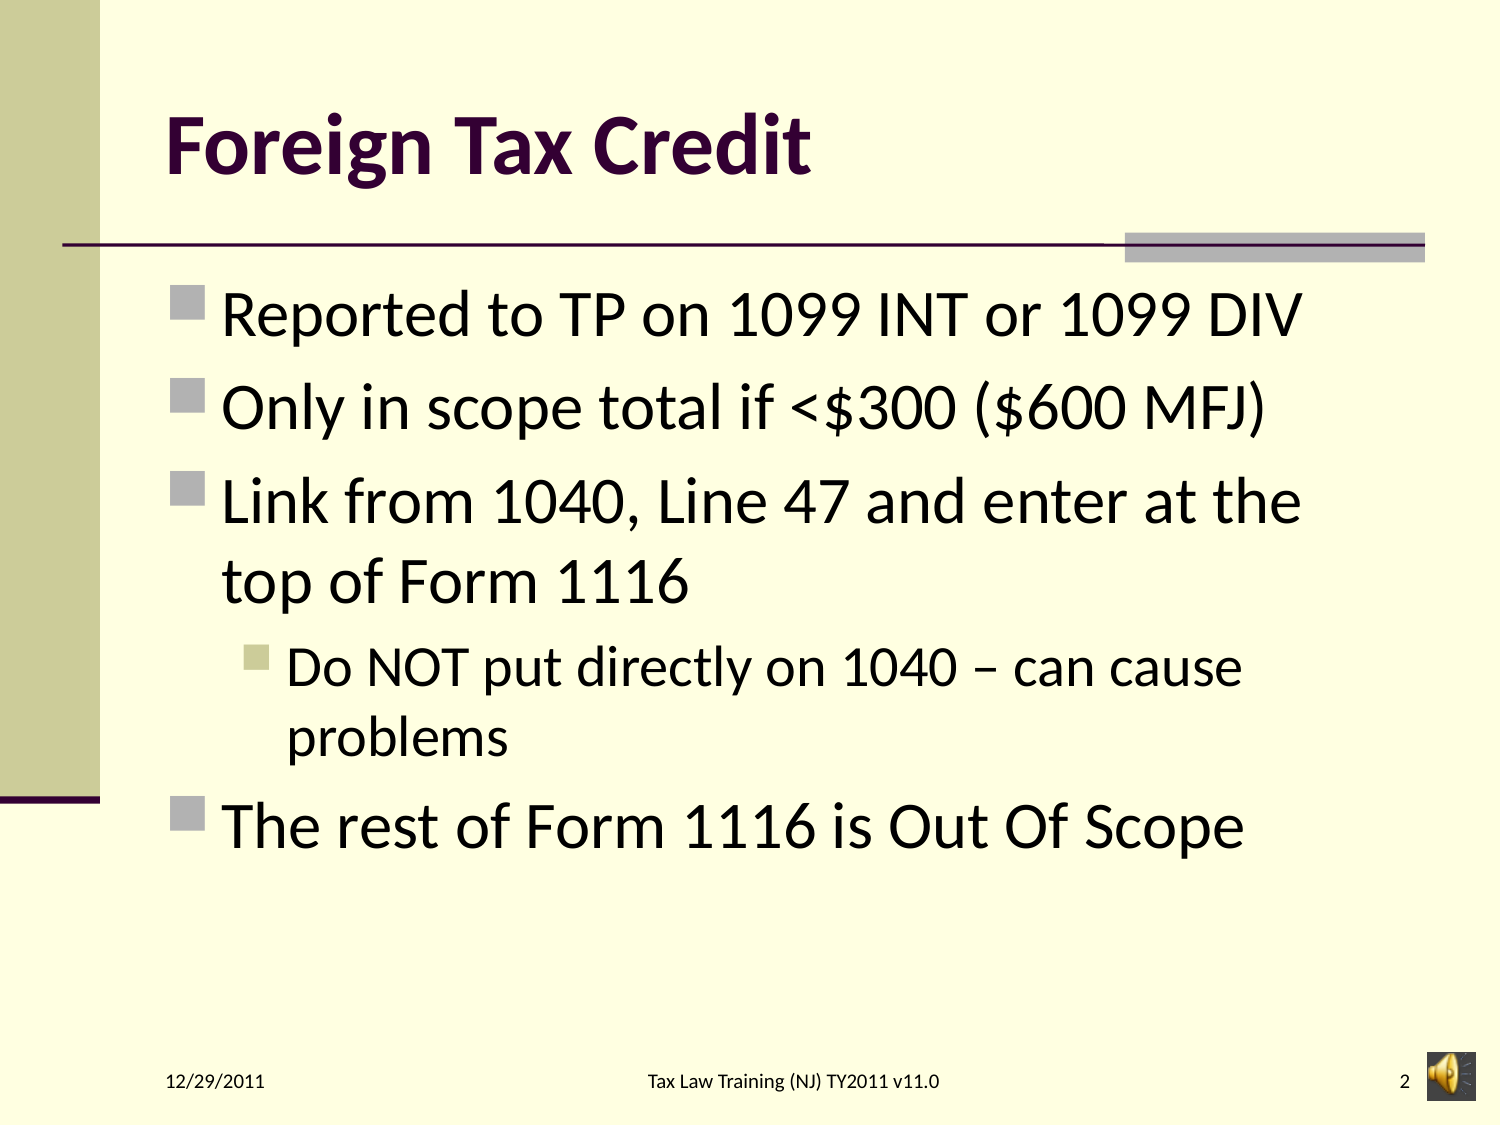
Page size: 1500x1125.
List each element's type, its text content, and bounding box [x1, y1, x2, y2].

footer Tax Law Training (NJ) TY2011 v11.0 [549, 1049, 1038, 1101]
title Foreign Tax Credit [150, 45, 1425, 234]
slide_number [149, 1050, 476, 1101]
picture [1426, 1051, 1477, 1102]
slide_number 2 [1112, 1049, 1426, 1101]
list Reported to TP on 1099 INT or 1099 DIV Only in scope total if <$300 ($600 MFJ) Link from 1040, Line 47 and enter at the top of Form 1116 Do NOT put directly on 1040 – can cause problems The rest of Form 1116 is Out Of Scope [150, 262, 1425, 1038]
